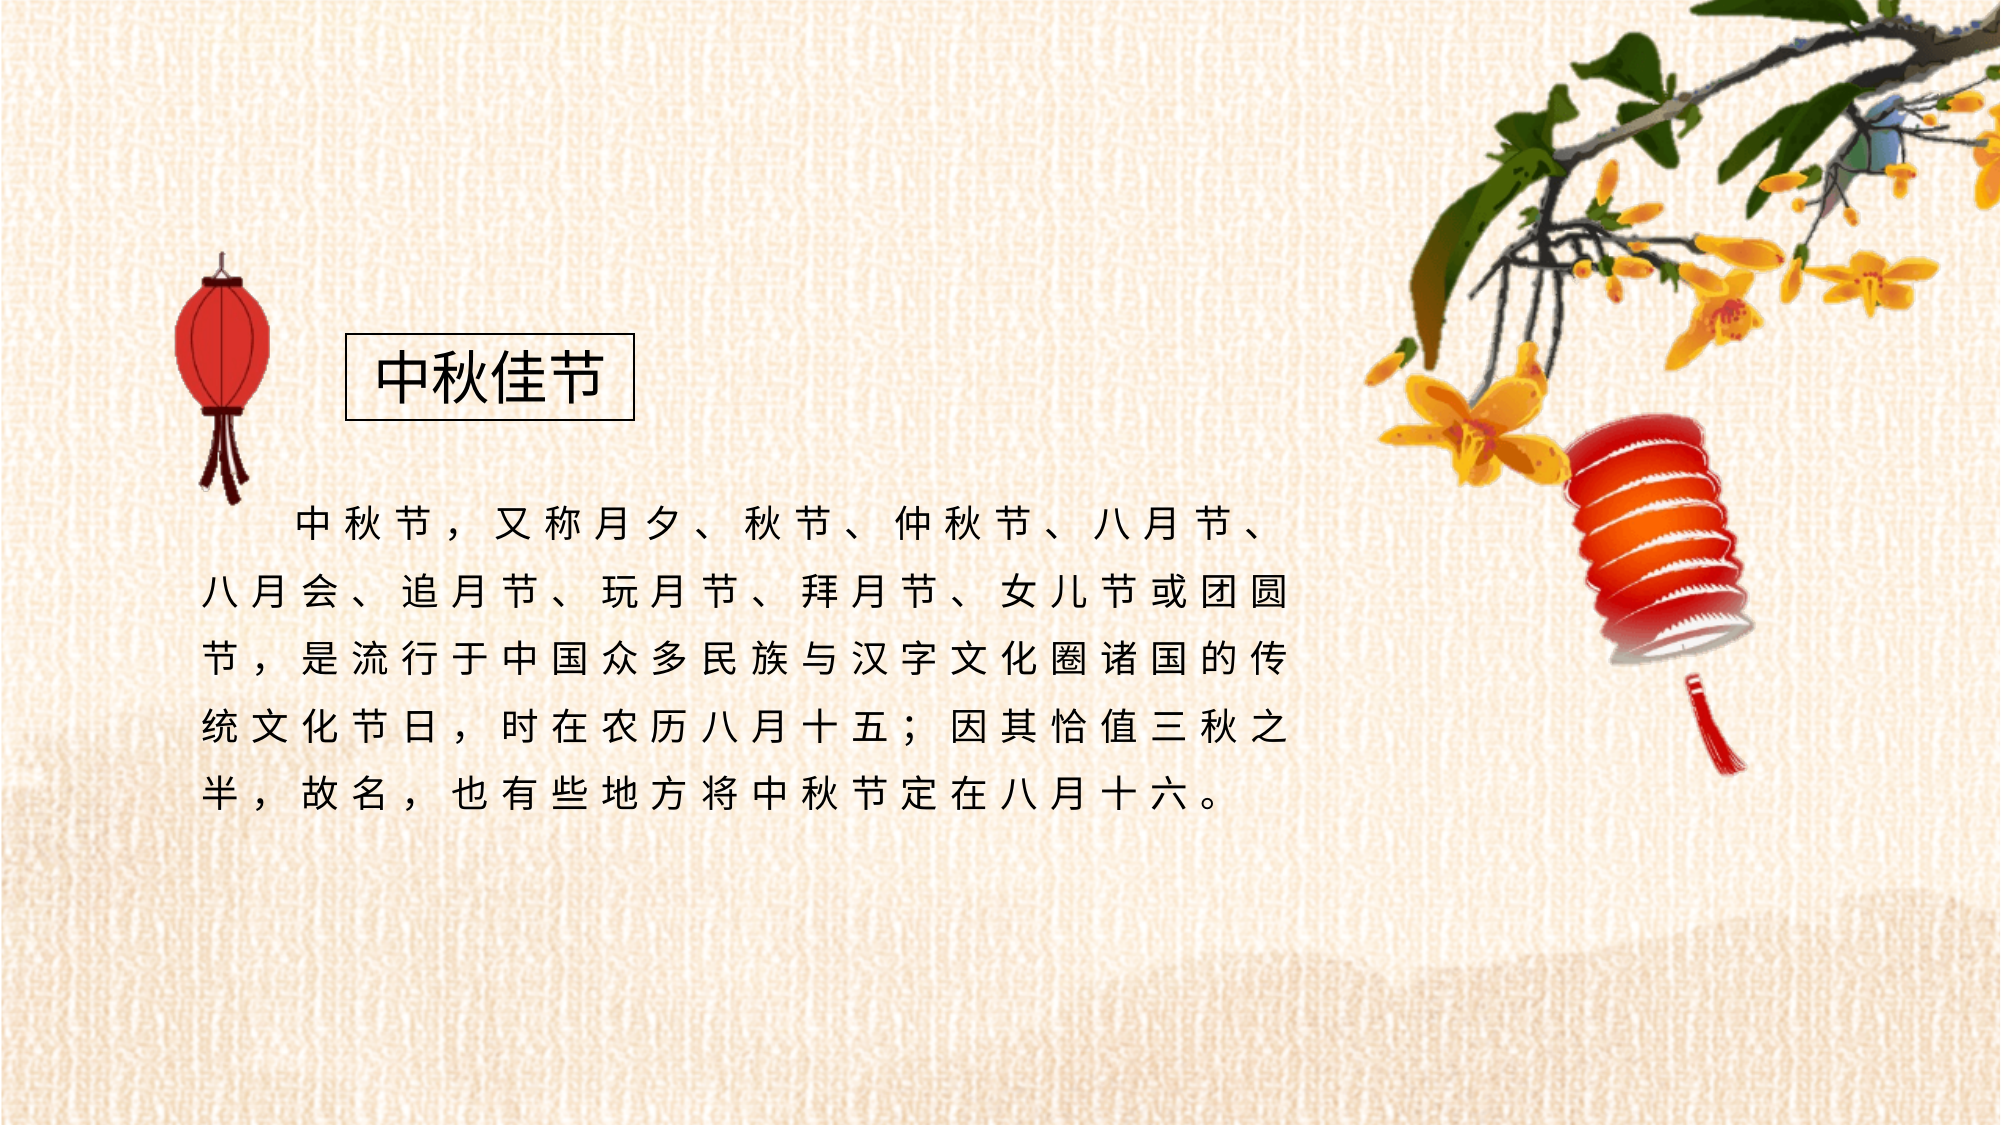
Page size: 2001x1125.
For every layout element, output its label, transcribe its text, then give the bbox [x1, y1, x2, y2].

text_box 中秋节，又称月夕、秋节、仲秋节、八月节、八月会、追月节、玩月节、拜月节、女儿节或团圆节，是流行于中国众多民族与汉字文化圈诸国的传统文化节日，时在农历八月十五；因其恰值三秋之半，故名，也有些地方将中秋节定在八月十六。 [186, 470, 436, 823]
picture [3, 0, 2001, 1125]
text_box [345, 333, 635, 420]
